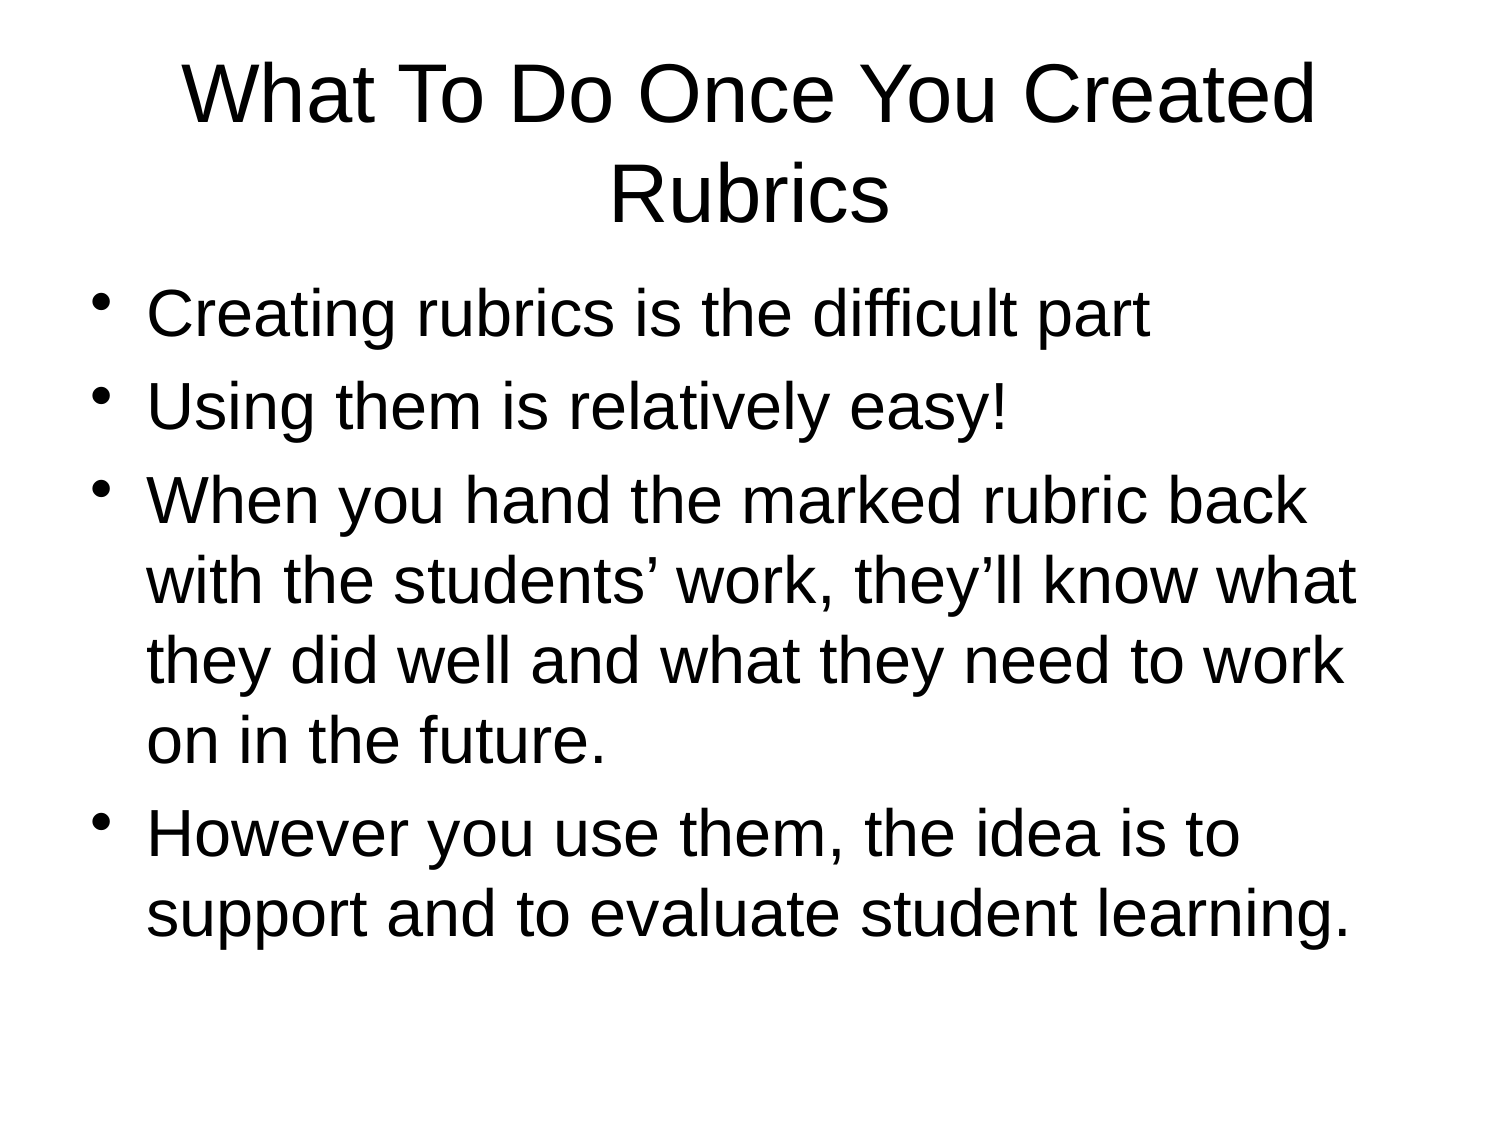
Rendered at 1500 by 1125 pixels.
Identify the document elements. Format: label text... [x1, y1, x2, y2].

title What To Do Once You Created Rubrics [75, 45, 1425, 233]
list Creating rubrics is the difficult part Using them is relatively easy! When you hand the marked rubric back with the students’ work, they’ll know what they did well and what they need to work on in the future. However you use them, the idea is to support and to evaluate student learning. [75, 262, 1425, 1005]
